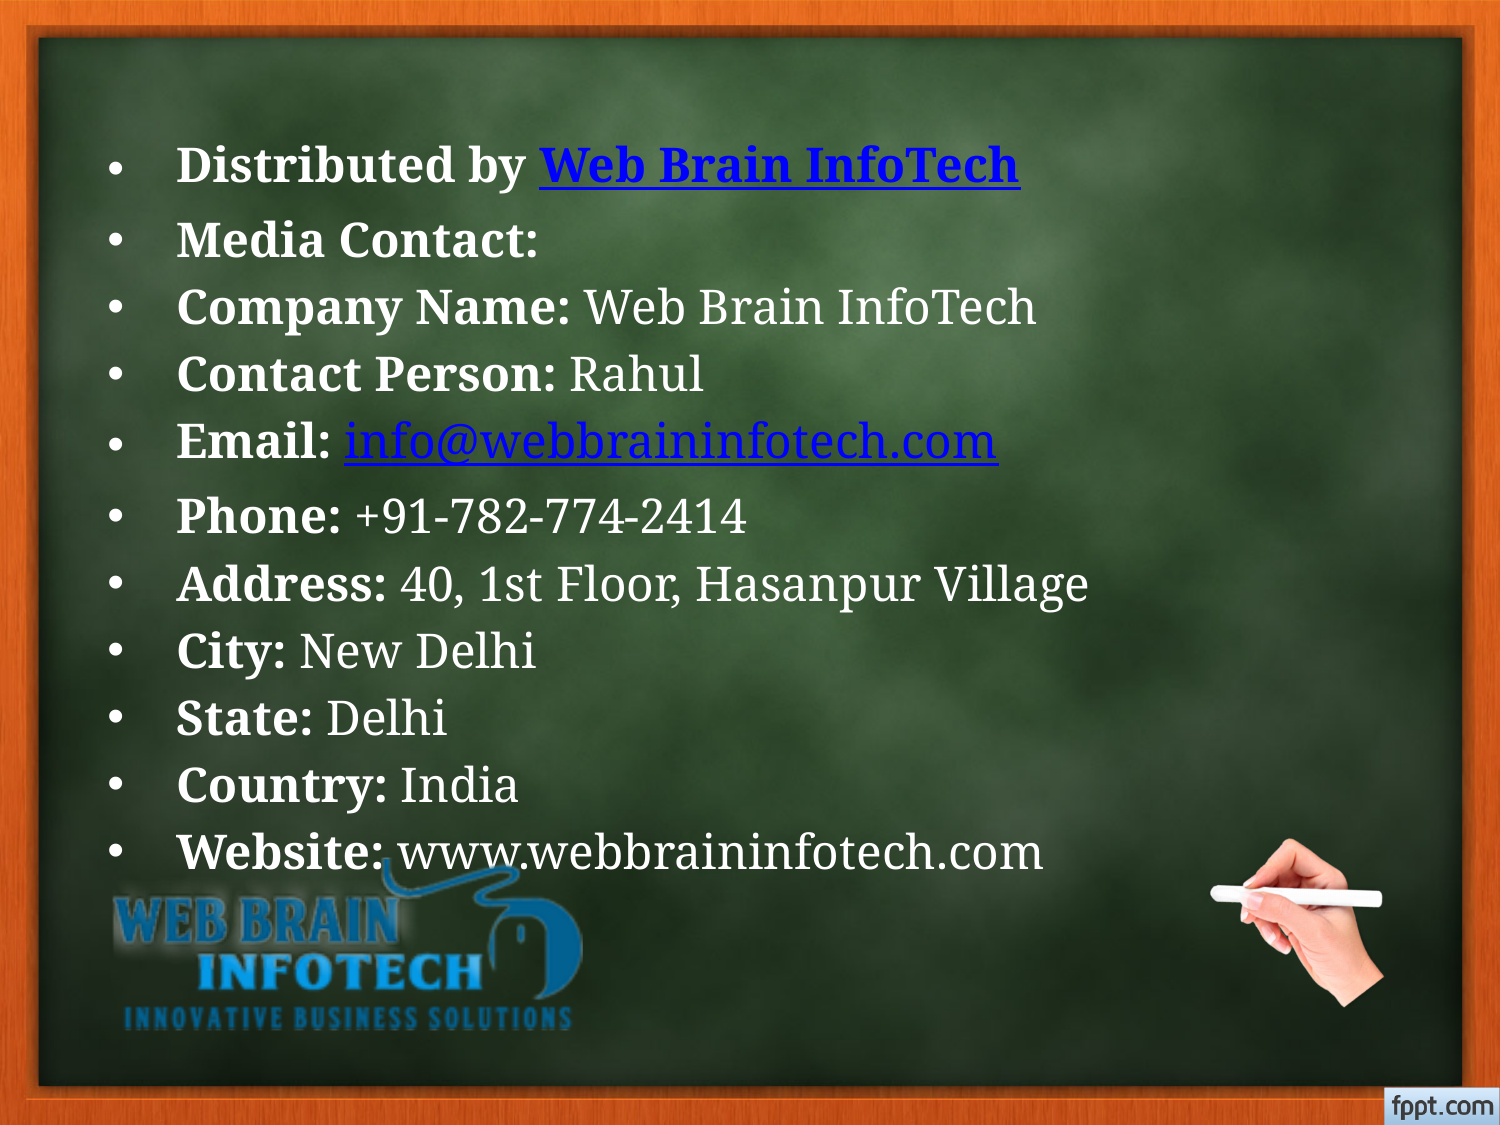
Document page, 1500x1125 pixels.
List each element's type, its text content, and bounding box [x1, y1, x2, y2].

picture [0, 0, 1500, 1125]
list Distributed by Web Brain InfoTech Media Contact: Company Name: Web Brain InfoTech Contact Person: Rahul Email: info@webbraininfotech.com Phone: +91-782-774-2414 Address: 40, 1st Floor, Hasanpur Village City: New Delhi State: Delhi Country: India Website: www.webbraininfotech.com [87, 125, 1338, 899]
